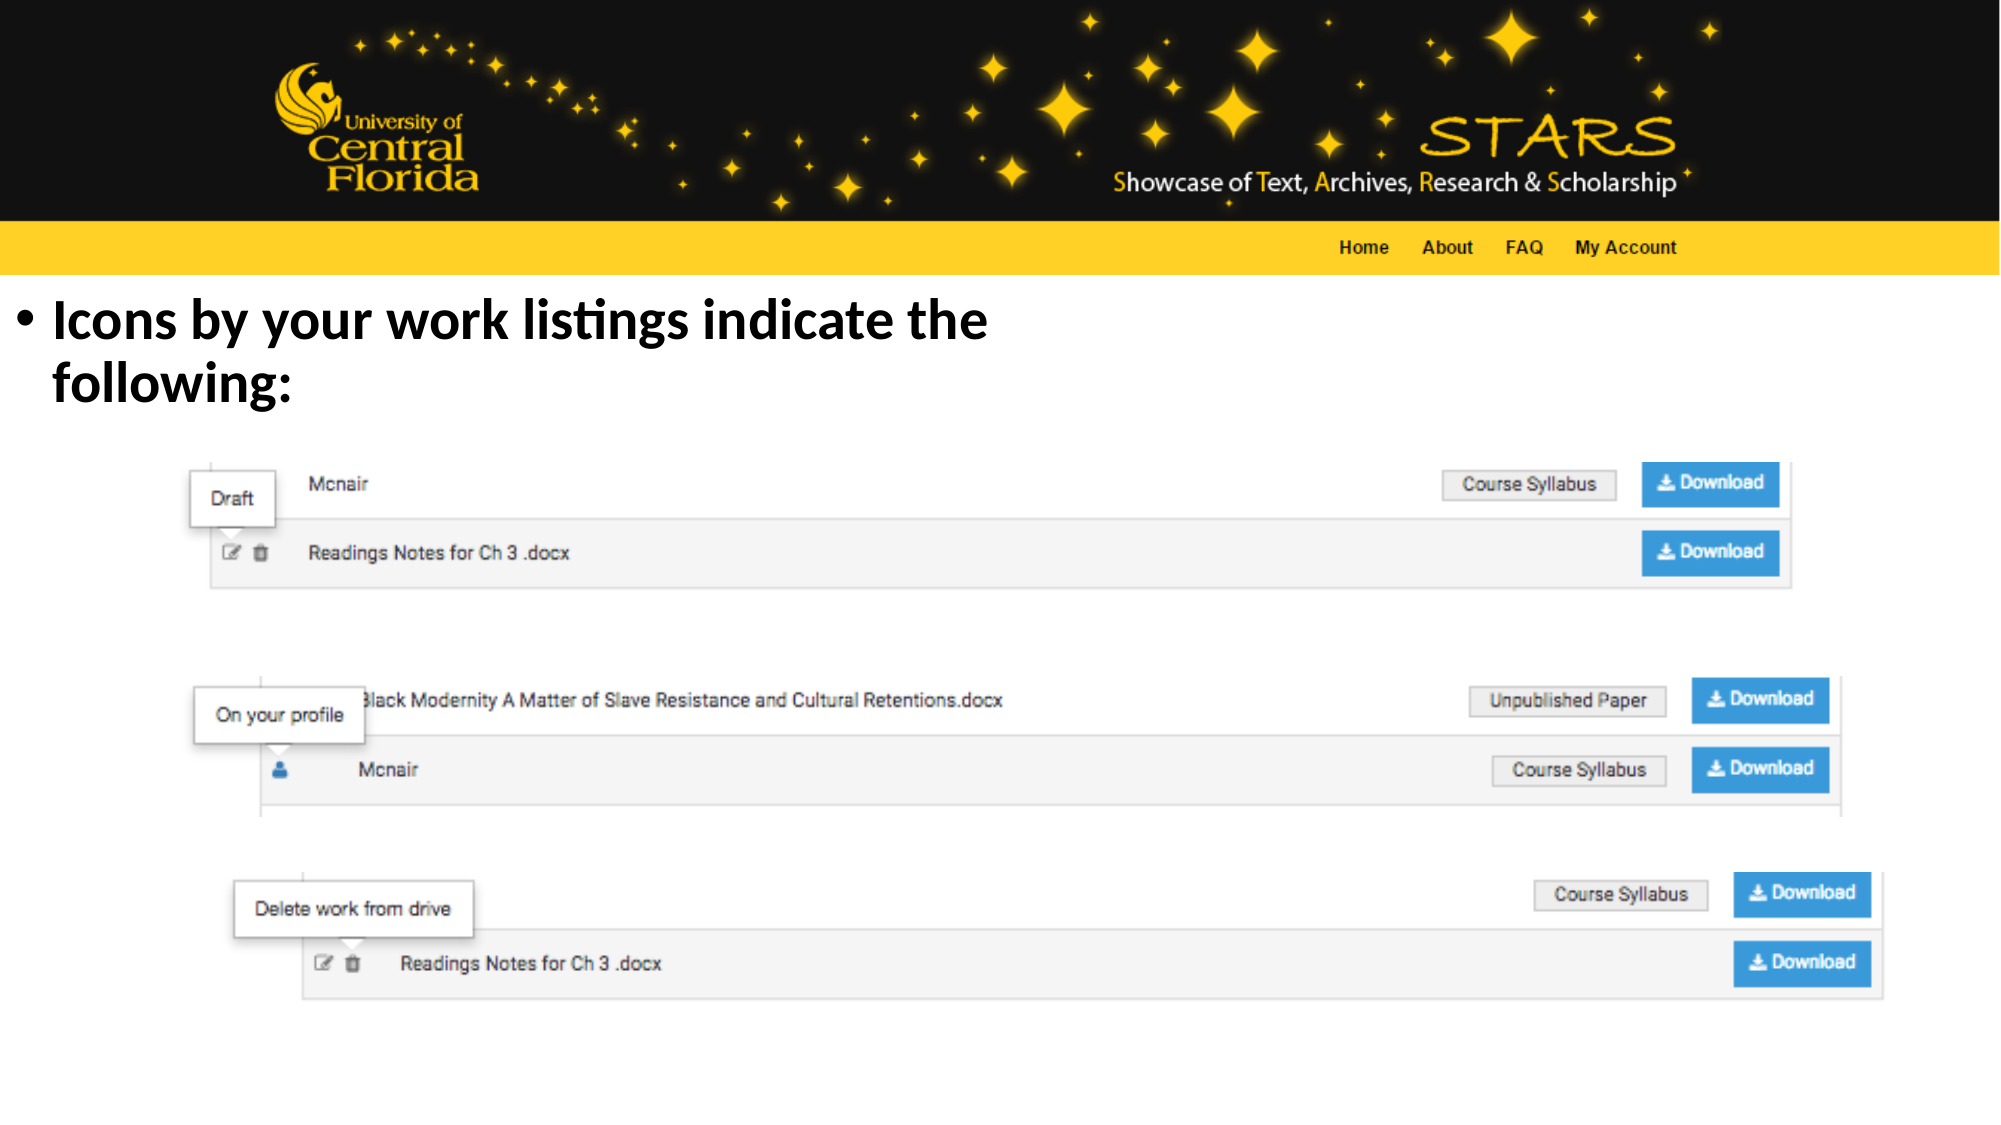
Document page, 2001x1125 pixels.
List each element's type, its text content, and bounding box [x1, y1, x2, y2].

picture [177, 462, 1801, 623]
picture [179, 676, 1853, 817]
list Icons by your work listings indicate the following: [0, 282, 1087, 460]
picture [0, 0, 2000, 275]
picture [219, 872, 1899, 1011]
